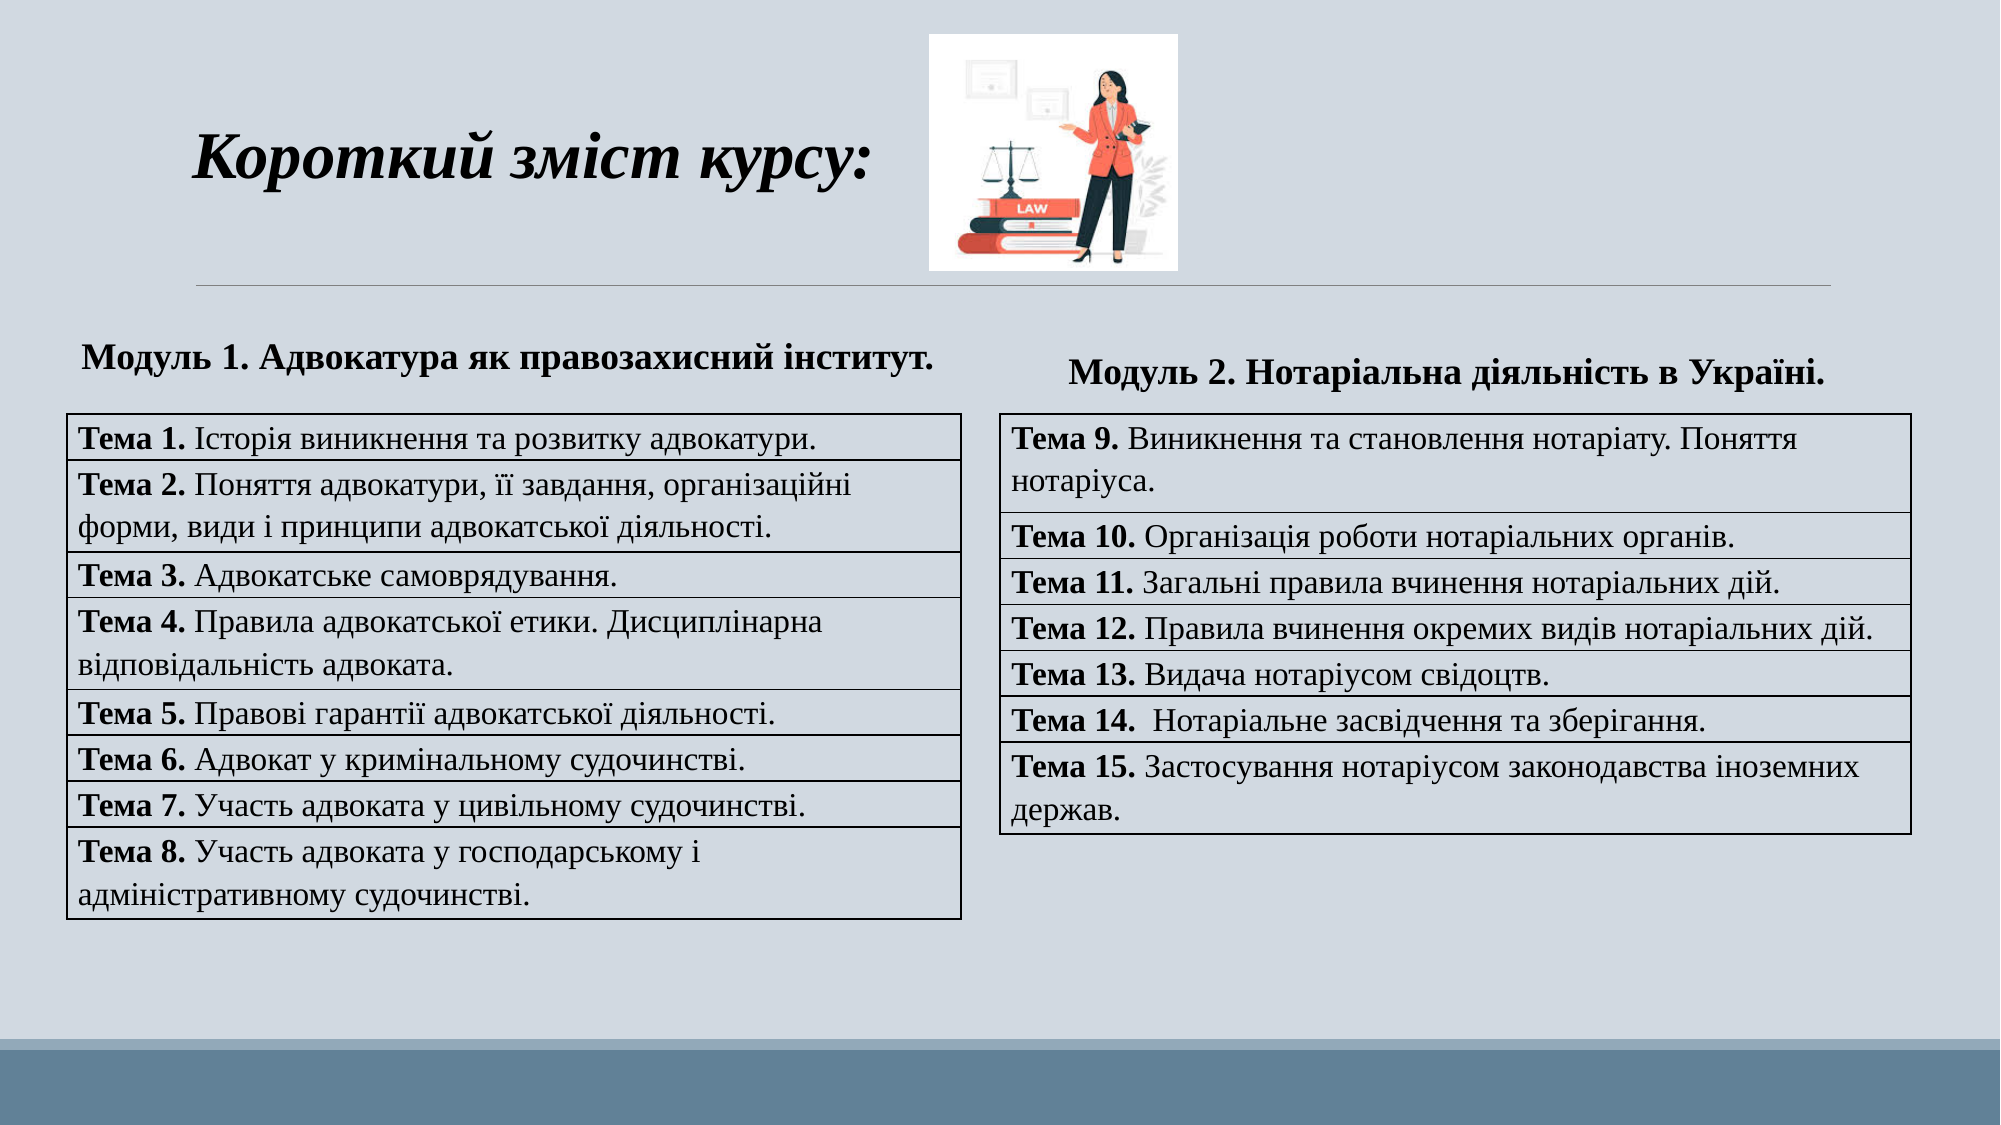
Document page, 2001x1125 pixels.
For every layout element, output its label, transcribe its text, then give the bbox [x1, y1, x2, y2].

table_cell Тема 14. Нотаріальне засвідчення та зберігання. [1001, 697, 1910, 741]
table_cell Тема 7. Участь адвоката у цивільному судочинстві. [68, 782, 960, 826]
text_box Модуль 2. Нотаріальна діяльність в Україні. [1053, 339, 1874, 399]
table_cell Тема 4. Правила адвокатської етики. Дисциплінарна відповідальність адвоката. [68, 598, 960, 689]
table_header Тема 9. Виникнення та становлення нотаріату. Поняття нотаріуса. [1001, 415, 1910, 512]
table_cell Тема 3. Адвокатське самоврядування. [68, 553, 960, 597]
table_cell Тема 11. Загальні правила вчинення нотаріальних дій. [1001, 559, 1910, 604]
table_cell Тема 10. Організація роботи нотаріальних органів. [1001, 513, 1910, 558]
table_cell Тема 2. Поняття адвокатури, її завдання, організаційні форми, види і принципи адвокатської діяльності. [68, 461, 960, 551]
table_cell Тема 12. Правила вчинення окремих видів нотаріальних дій. [1001, 605, 1910, 650]
text_box Модуль 1. Адвокатура як правозахисний інститут. [66, 325, 1067, 385]
picture [928, 34, 1179, 272]
text_box Короткий зміст курсу: [177, 104, 926, 200]
table_cell Тема 5. Правові гарантії адвокатської діяльності. [68, 690, 960, 734]
table_header Тема 1. Історія виникнення та розвитку адвокатури. [68, 415, 960, 459]
table_cell Тема 6. Адвокат у кримінальному судочинстві. [68, 736, 960, 780]
table_cell Тема 15. Застосування нотаріусом законодавства іноземних держав. [1001, 743, 1910, 833]
table_cell Тема 8. Участь адвоката у господарському і адміністративному судочинстві. [68, 828, 960, 918]
table_cell Тема 13. Видача нотаріусом свідоцтв. [1001, 651, 1910, 695]
